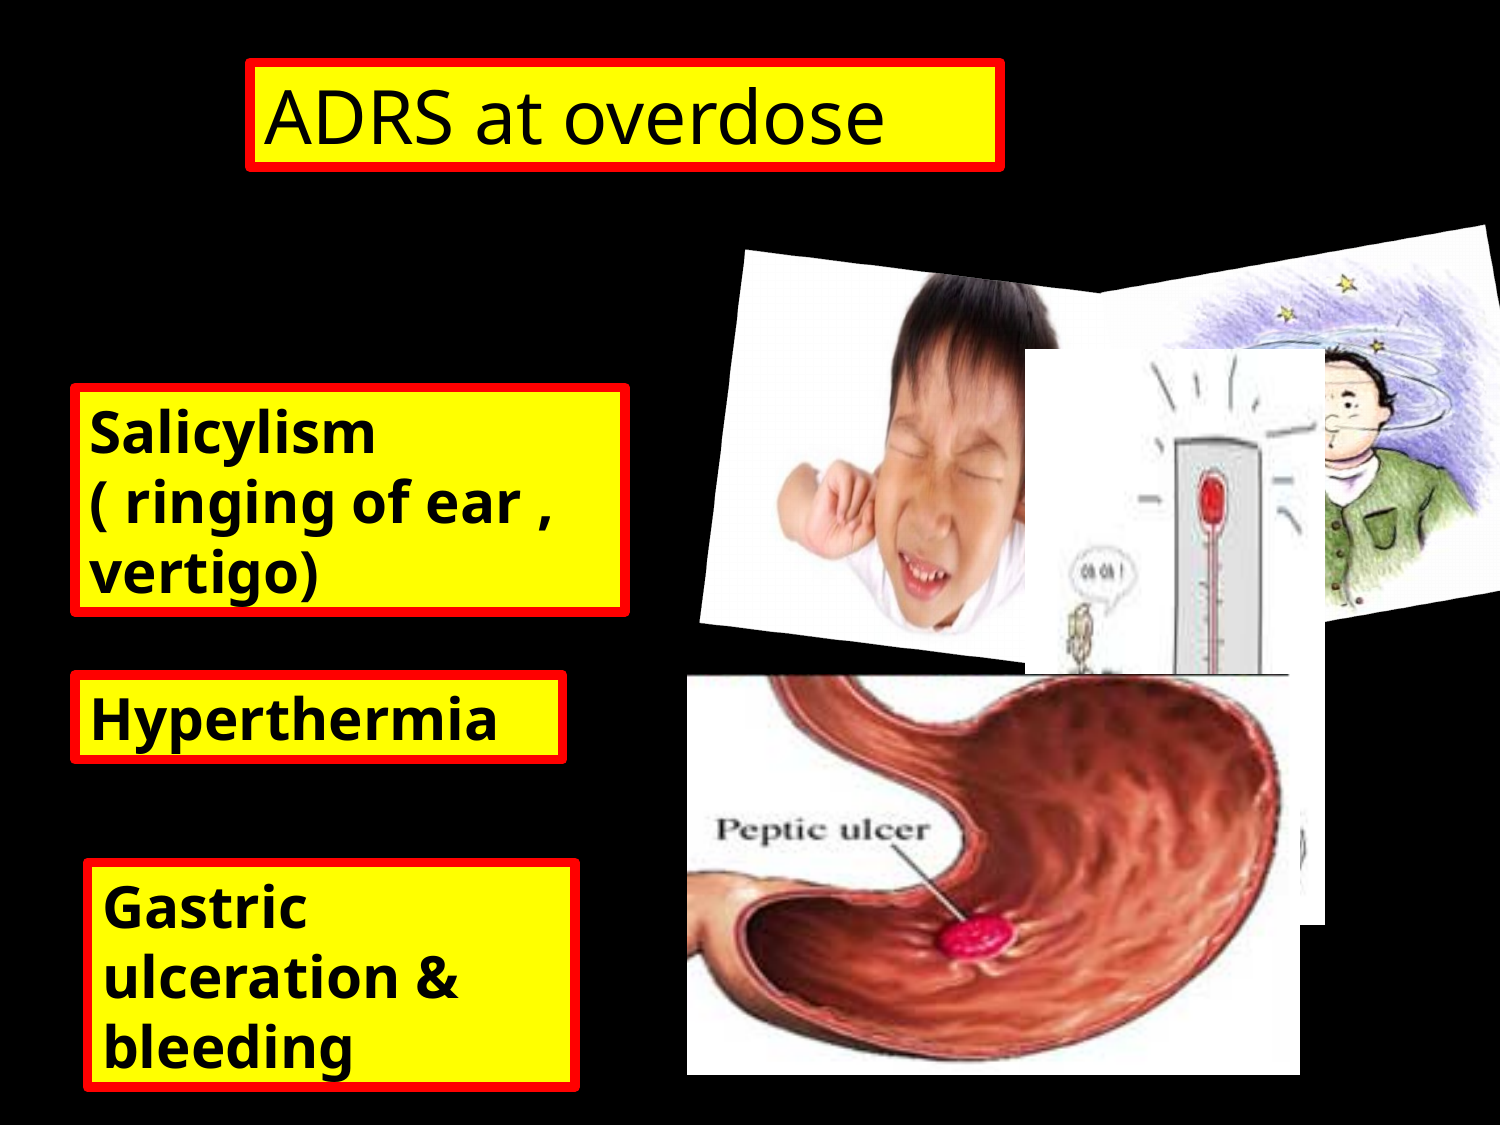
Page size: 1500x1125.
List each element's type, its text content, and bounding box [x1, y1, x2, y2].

text_box Hyperthermia [75, 675, 563, 760]
text_box Gastric ulceration & bleeding [87, 862, 575, 1088]
text_box Salicylism ( ringing of ear , vertigo) [75, 387, 625, 613]
picture [687, 225, 1500, 1075]
text_box ADRS at overdose [249, 62, 1000, 168]
